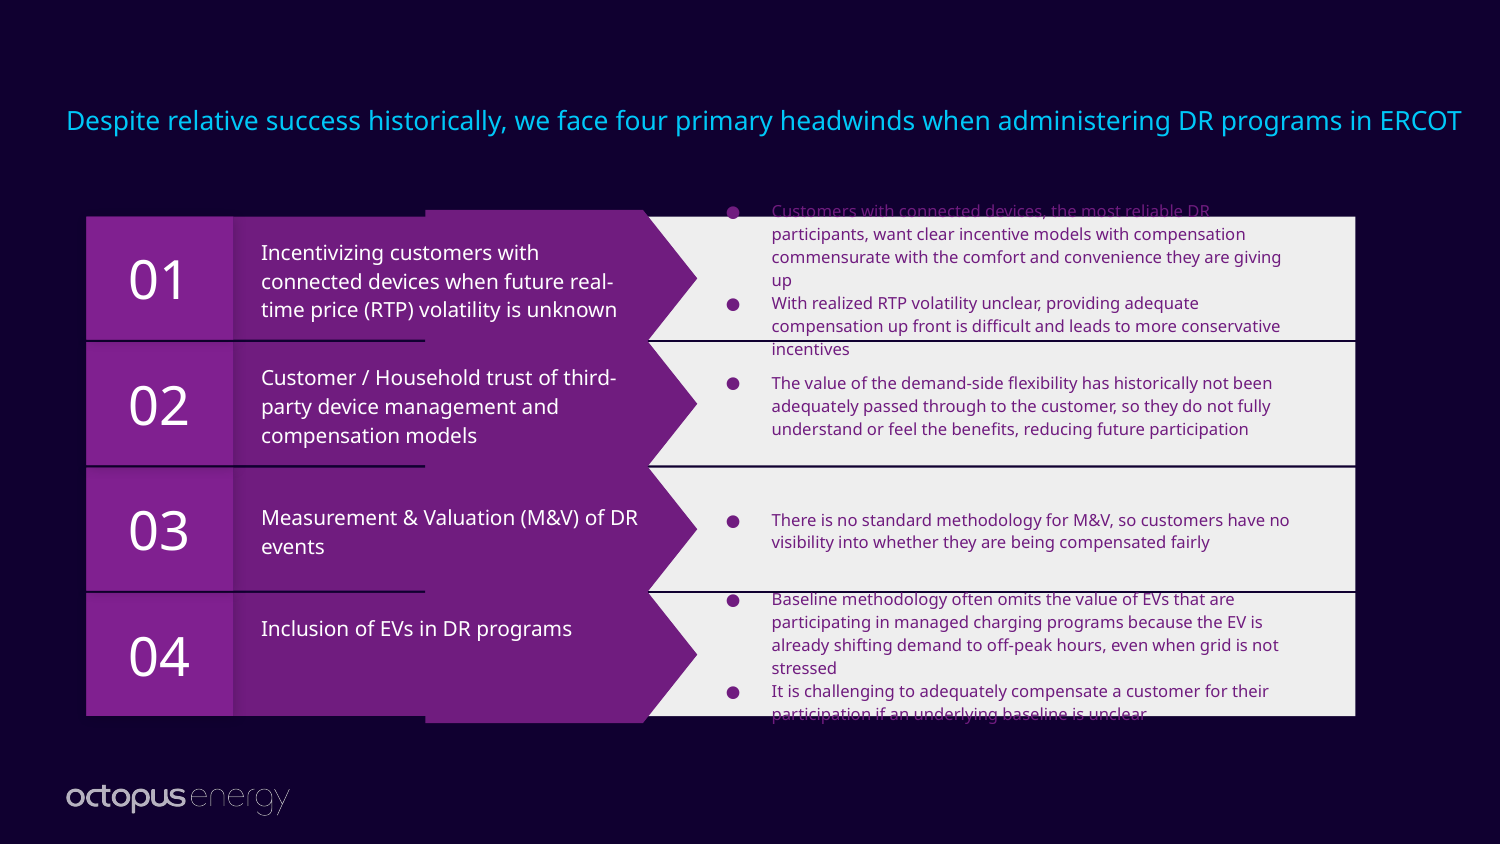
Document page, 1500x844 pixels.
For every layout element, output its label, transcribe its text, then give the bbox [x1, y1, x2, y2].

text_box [86, 473, 1356, 592]
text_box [86, 347, 1356, 466]
picture [58, 766, 299, 832]
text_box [86, 216, 1356, 341]
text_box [86, 598, 1356, 717]
title Despite relative success historically, we face four primary headwinds when administering DR programs in ERCOT [51, 72, 1487, 167]
